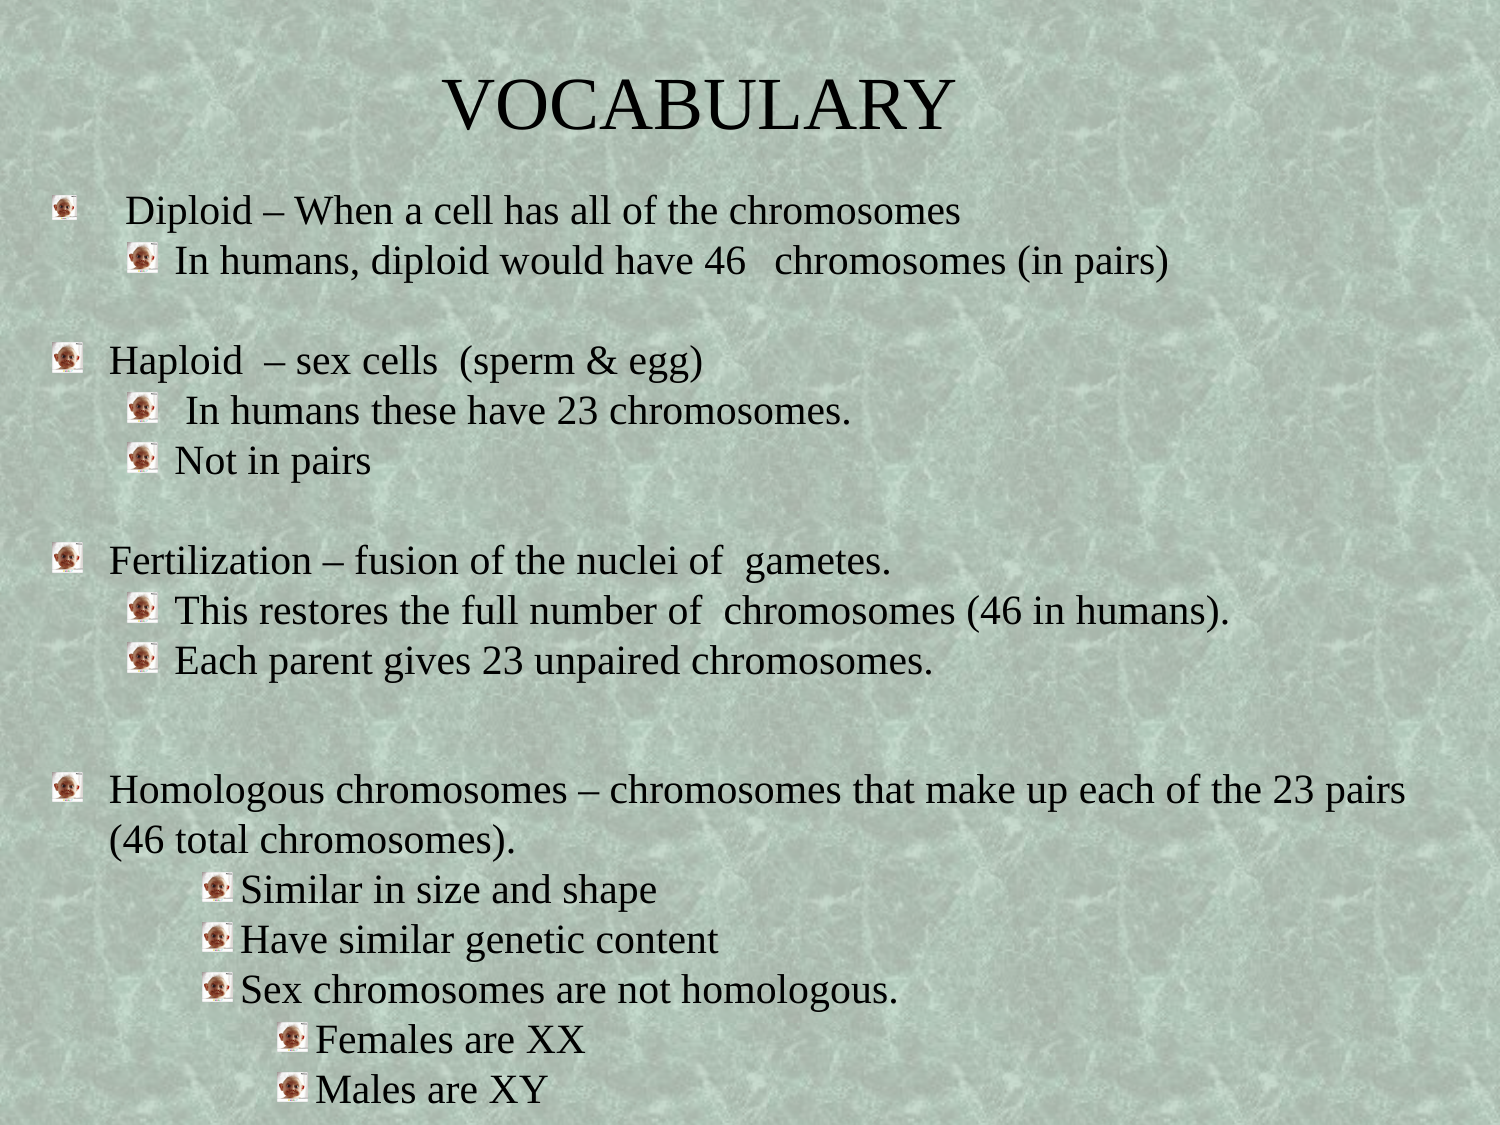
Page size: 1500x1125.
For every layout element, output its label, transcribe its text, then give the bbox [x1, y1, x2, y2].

list Diploid – When a cell has all of the chromosomes In humans, diploid would have 46 chromosomes (in pairs) Haploid – sex cells (sperm & egg) In humans these have 23 chromosomes. Not in pairs Fertilization – fusion of the nuclei of gametes. This restores the full number of chromosomes (46 in humans). Each parent gives 23 unpaired chromosomes. Homologous chromosomes – chromosomes that make up each of the 23 pairs (46 total chromosomes). Similar in size and shape Have similar genetic content Sex chromosomes are not homologous. Females are XX Males are XY [37, 174, 1425, 1063]
picture [277, 1072, 308, 1102]
picture [127, 442, 158, 473]
picture [277, 1022, 308, 1052]
picture [127, 242, 158, 273]
picture [52, 542, 83, 573]
picture [127, 642, 158, 673]
picture [202, 872, 233, 902]
picture [52, 195, 77, 220]
picture [202, 972, 233, 1002]
picture [52, 342, 83, 373]
picture [127, 392, 158, 423]
picture [202, 922, 233, 952]
picture [52, 772, 83, 802]
title VOCABULARY [287, 24, 1113, 174]
picture [127, 592, 158, 623]
